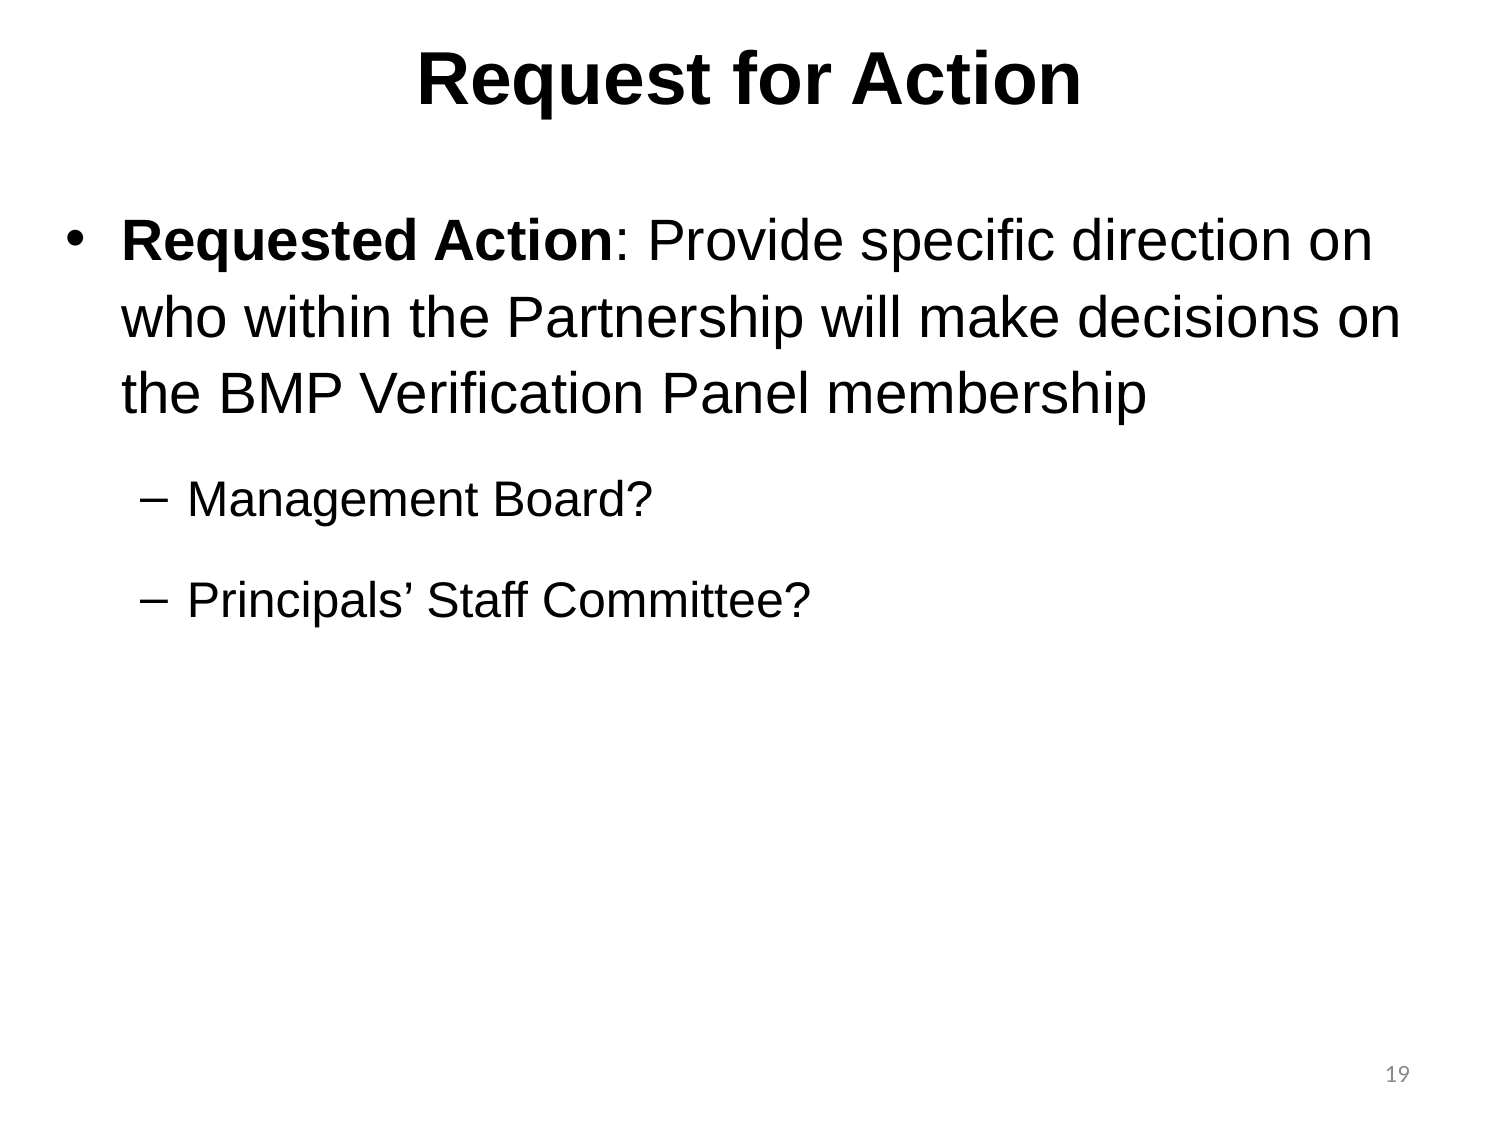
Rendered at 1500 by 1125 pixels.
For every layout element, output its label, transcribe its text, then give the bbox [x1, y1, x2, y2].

title Request for Action [75, 0, 1425, 150]
list Requested Action: Provide specific direction on who within the Partnership will make decisions on the BMP Verification Panel membership Management Board? Principals’ Staff Committee? [50, 187, 1438, 1125]
slide_number 19 [1074, 1042, 1425, 1103]
